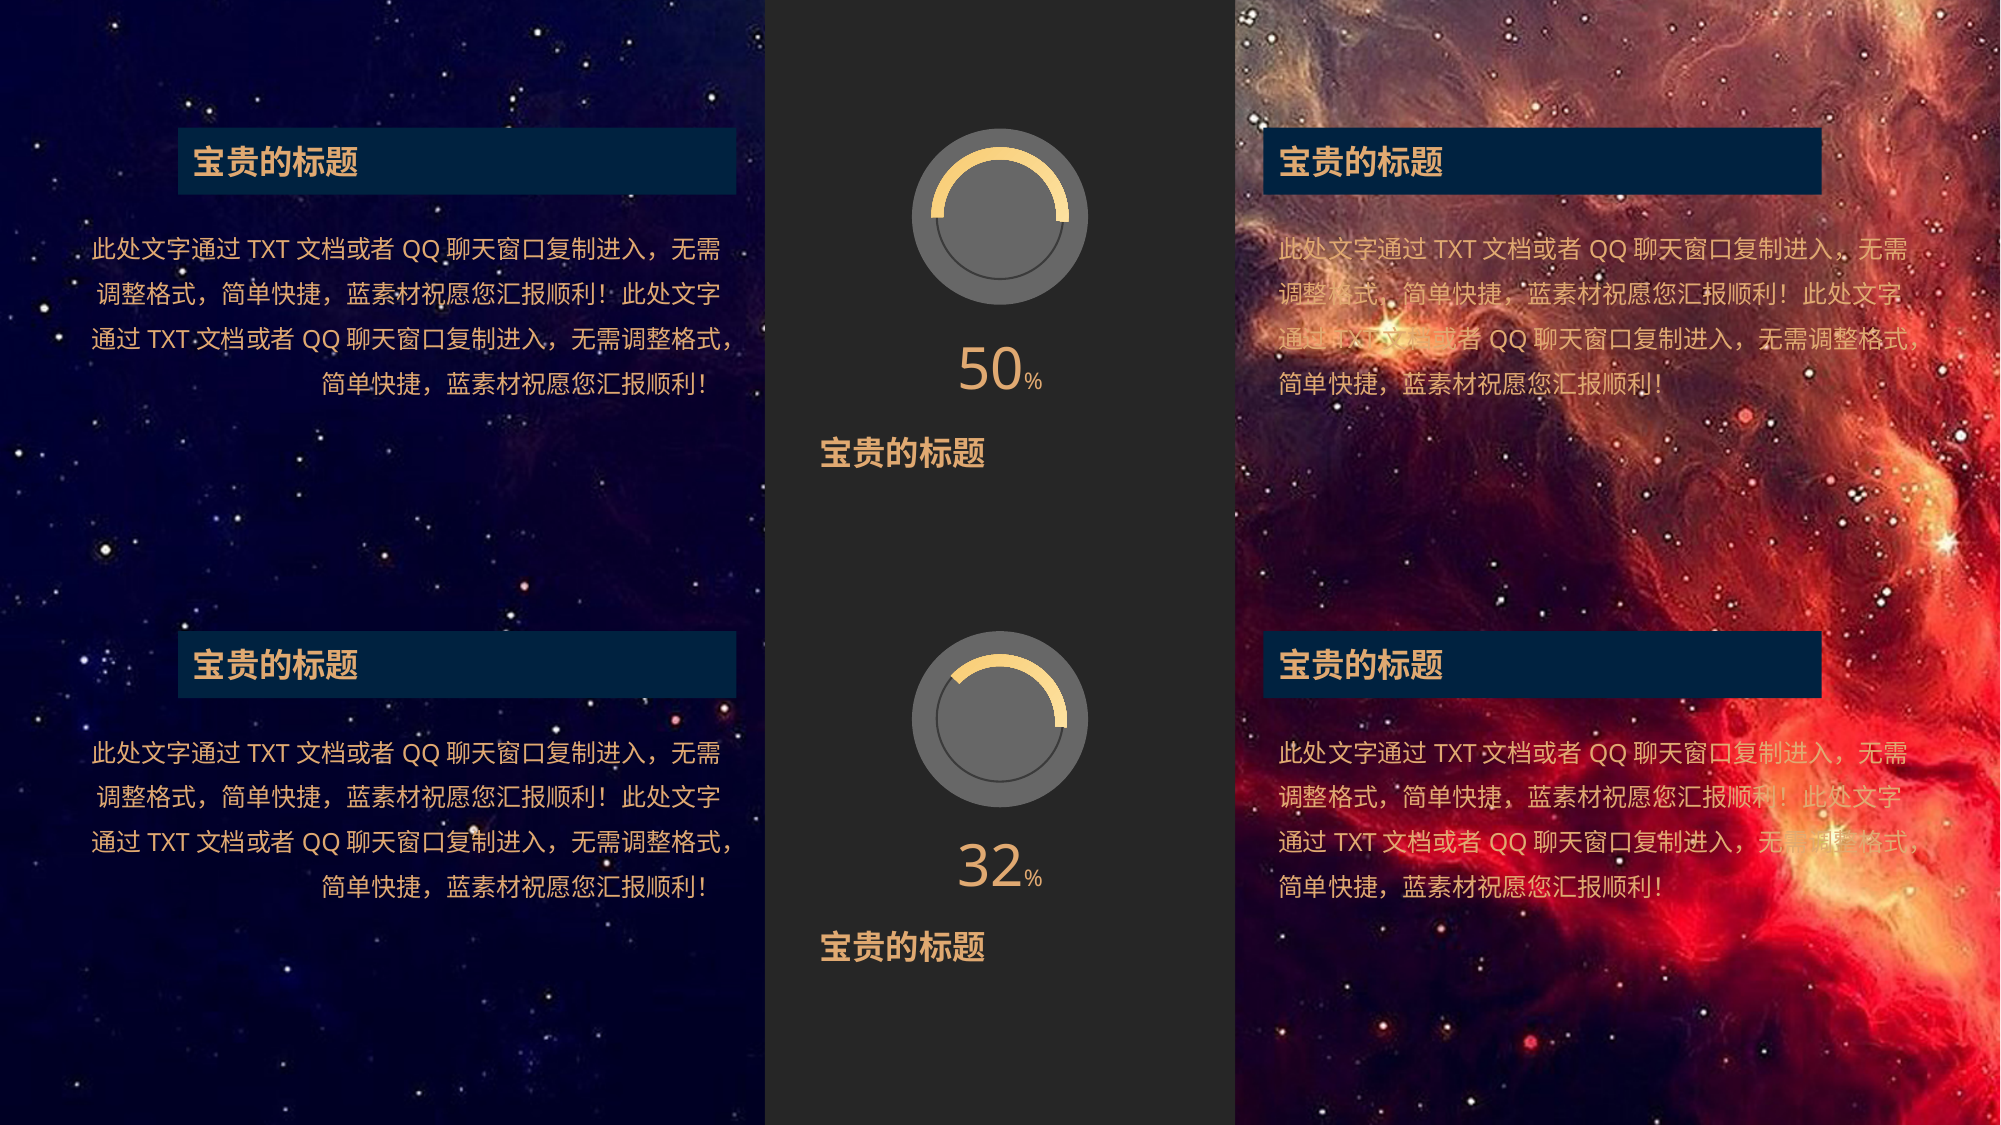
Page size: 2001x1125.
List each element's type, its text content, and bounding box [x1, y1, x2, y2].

text_box 宝贵的标题 [1262, 127, 1823, 196]
text_box [910, 630, 1090, 809]
text_box 宝贵的标题 [177, 630, 738, 699]
text_box 50% [942, 323, 1058, 409]
text_box 宝贵的标题 [177, 127, 738, 196]
text_box [949, 653, 1068, 729]
text_box [764, 0, 1236, 1125]
text_box 宝贵的标题 [804, 424, 1196, 480]
text_box 此处文字通过TXT文档或者QQ聊天窗口复制进入，无需调整格式，简单快捷，蓝素材祝愿您汇报顺利！此处文字通过TXT文档或者QQ聊天窗口复制进入，无需调整格式，简单快捷，蓝素材祝愿您汇报顺利！ [72, 714, 737, 909]
text_box 宝贵的标题 [804, 918, 1196, 974]
picture [1236, 0, 2001, 1125]
text_box 宝贵的标题 [1262, 630, 1823, 699]
text_box [910, 127, 1090, 306]
text_box [930, 146, 1070, 223]
text_box 此处文字通过TXT文档或者QQ聊天窗口复制进入，无需调整格式，简单快捷，蓝素材祝愿您汇报顺利！此处文字通过TXT文档或者QQ聊天窗口复制进入，无需调整格式，简单快捷，蓝素材祝愿您汇报顺利！ [1263, 211, 1928, 406]
text_box [935, 668, 1064, 783]
picture [0, 0, 764, 1125]
text_box 此处文字通过TXT文档或者QQ聊天窗口复制进入，无需调整格式，简单快捷，蓝素材祝愿您汇报顺利！此处文字通过TXT文档或者QQ聊天窗口复制进入，无需调整格式，简单快捷，蓝素材祝愿您汇报顺利！ [72, 211, 737, 406]
text_box 32% [942, 820, 1058, 906]
text_box 此处文字通过TXT文档或者QQ聊天窗口复制进入，无需调整格式，简单快捷，蓝素材祝愿您汇报顺利！此处文字通过TXT文档或者QQ聊天窗口复制进入，无需调整格式，简单快捷，蓝素材祝愿您汇报顺利！ [1263, 714, 1928, 909]
text_box [935, 161, 1064, 281]
